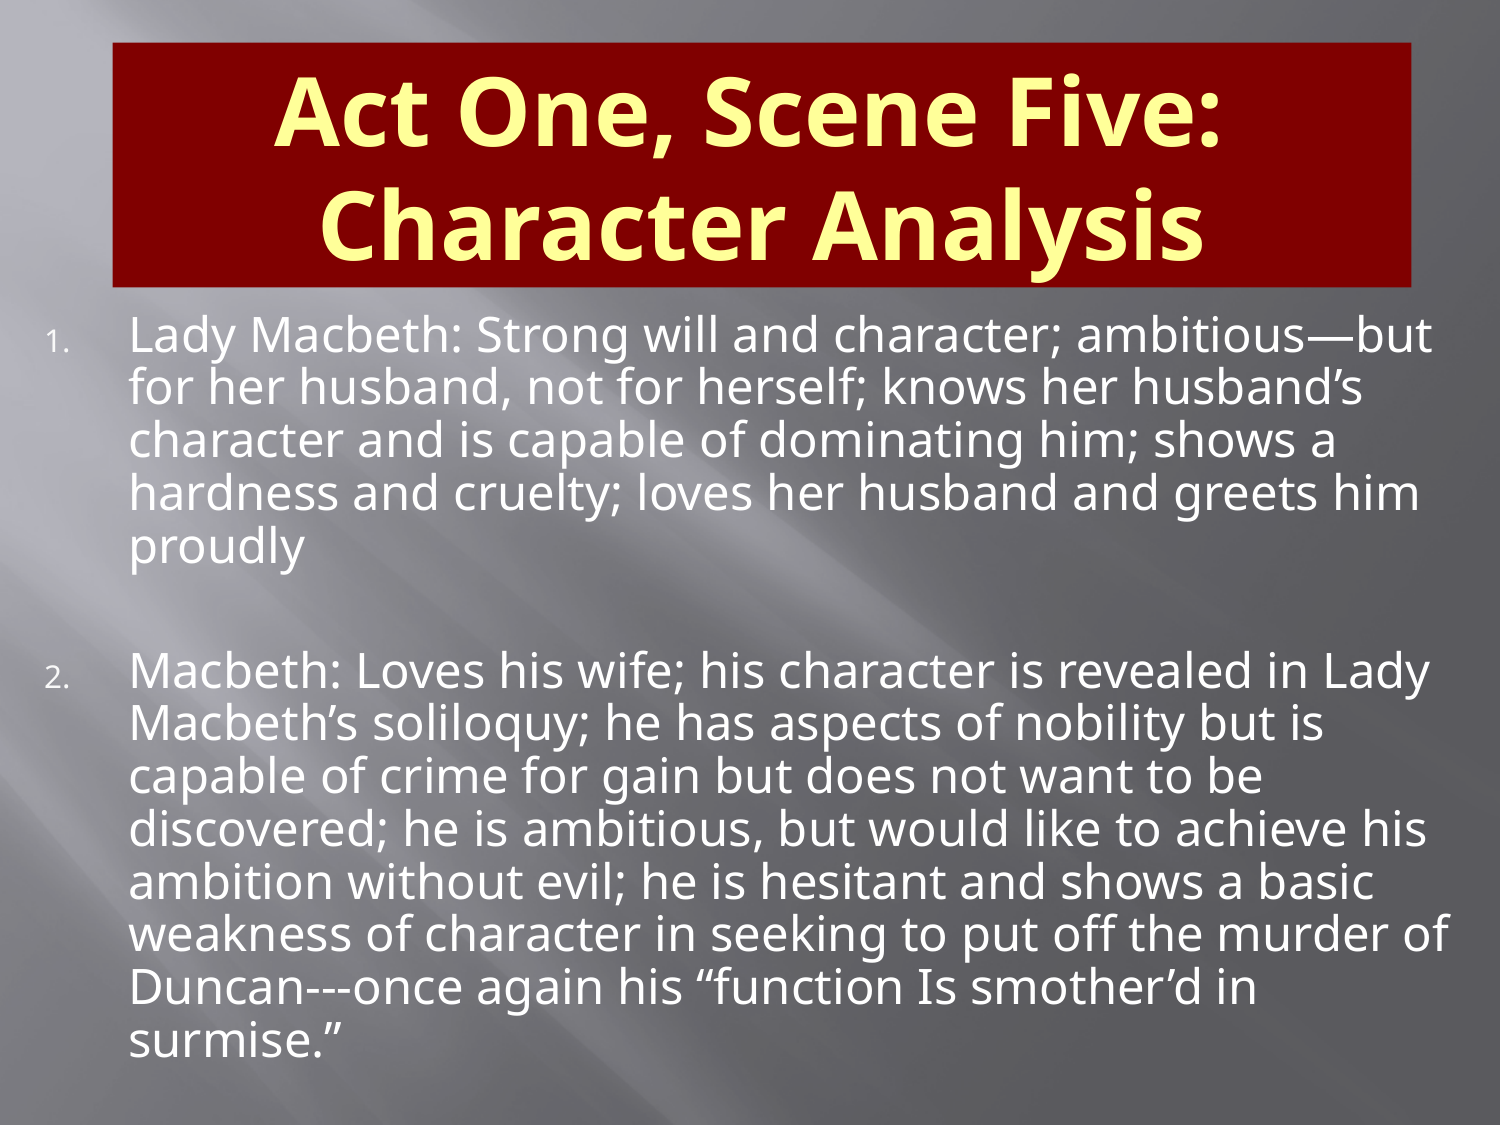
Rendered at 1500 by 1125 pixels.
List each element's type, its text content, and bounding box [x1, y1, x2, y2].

title Act One, Scene Five: Character Analysis [112, 42, 1412, 288]
list Lady Macbeth: Strong will and character; ambitious—but for her husband, not for herself; knows her husband’s character and is capable of dominating him; shows a hardness and cruelty; loves her husband and greets him proudly Macbeth: Loves his wife; his character is revealed in Lady Macbeth’s soliloquy; he has aspects of nobility but is capable of crime for gain but does not want to be discovered; he is ambitious, but would like to achieve his ambition without evil; he is hesitant and shows a basic weakness of character in seeking to put off the murder of Duncan---once again his “function Is smother’d in surmise.” [29, 302, 1500, 1083]
